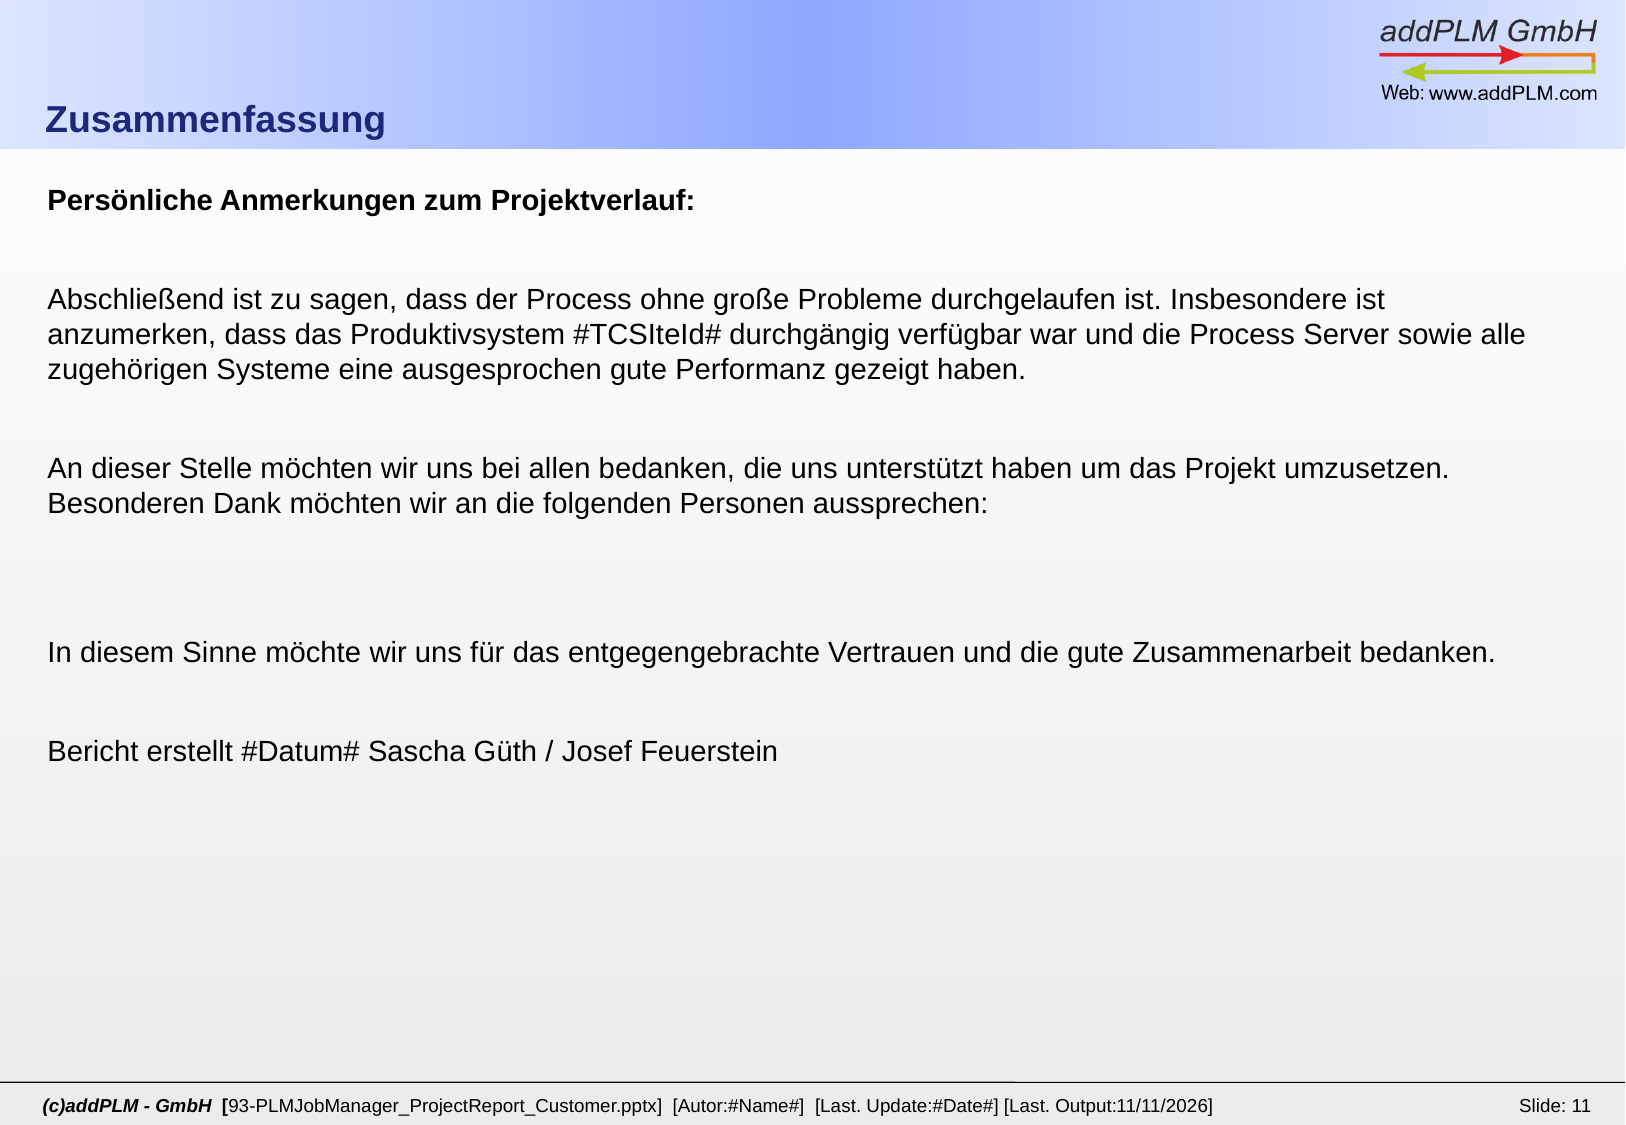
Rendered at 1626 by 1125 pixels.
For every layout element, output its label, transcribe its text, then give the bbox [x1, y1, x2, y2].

title Zusammenfassung [45, 67, 1586, 131]
picture [1379, 19, 1597, 100]
text_box Persönliche Anmerkungen zum Projektverlauf: Abschließend ist zu sagen, dass der Process ohne große Probleme durchgelaufen ist. Insbesondere ist anzumerken, dass das Produktivsystem #TCSIteId# durchgängig verfügbar war und die Process Server sowie alle zugehörigen Systeme eine ausgesprochen gute Performanz gezeigt haben. An dieser Stelle möchten wir uns bei allen bedanken, die uns unterstützt haben um das Projekt umzusetzen. Besonderen Dank möchten wir an die folgenden Personen aussprechen: In diesem Sinne möchte wir uns für das entgegengebrachte Vertrauen und die gute Zusammenarbeit bedanken. Bericht erstellt #Datum# Sascha Güth / Josef Feuerstein [32, 173, 1572, 775]
